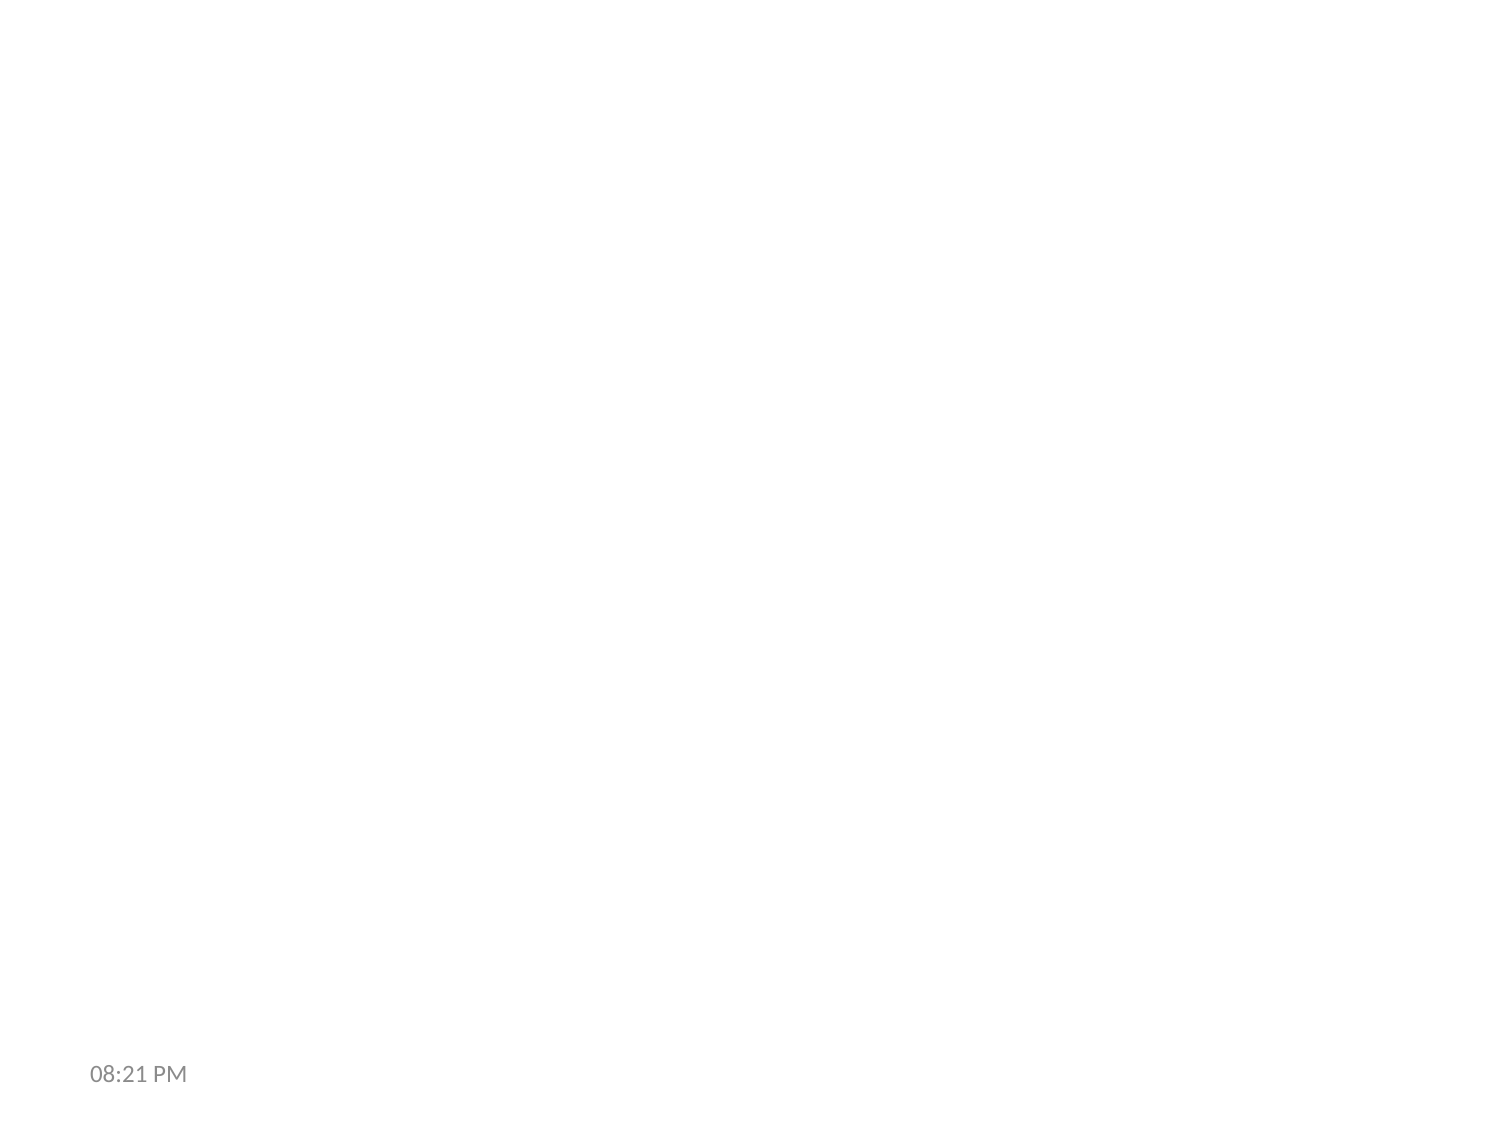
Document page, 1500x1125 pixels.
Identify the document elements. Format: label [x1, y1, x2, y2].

slide_number [75, 1042, 425, 1103]
